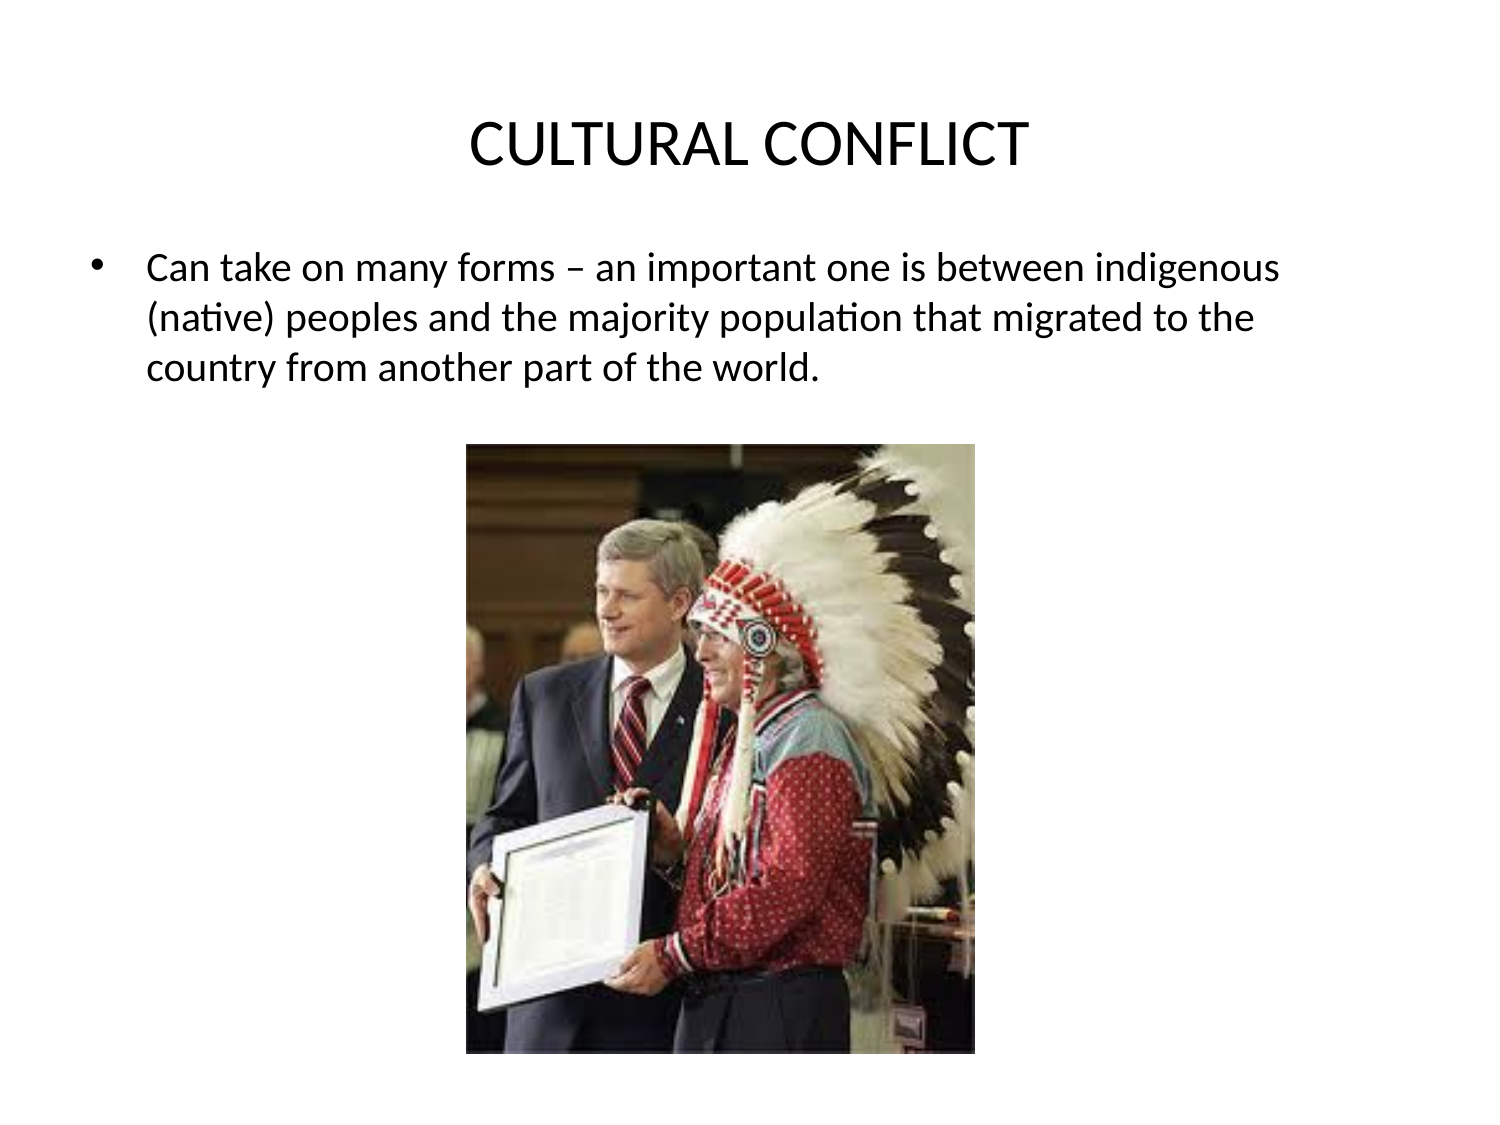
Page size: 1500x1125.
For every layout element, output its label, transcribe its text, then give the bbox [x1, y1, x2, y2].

list Can take on many forms – an important one is between indigenous (native) peoples and the majority population that migrated to the country from another part of the world. [75, 231, 1341, 563]
picture [466, 444, 975, 1055]
title CULTURAL CONFLICT [75, 45, 1425, 233]
